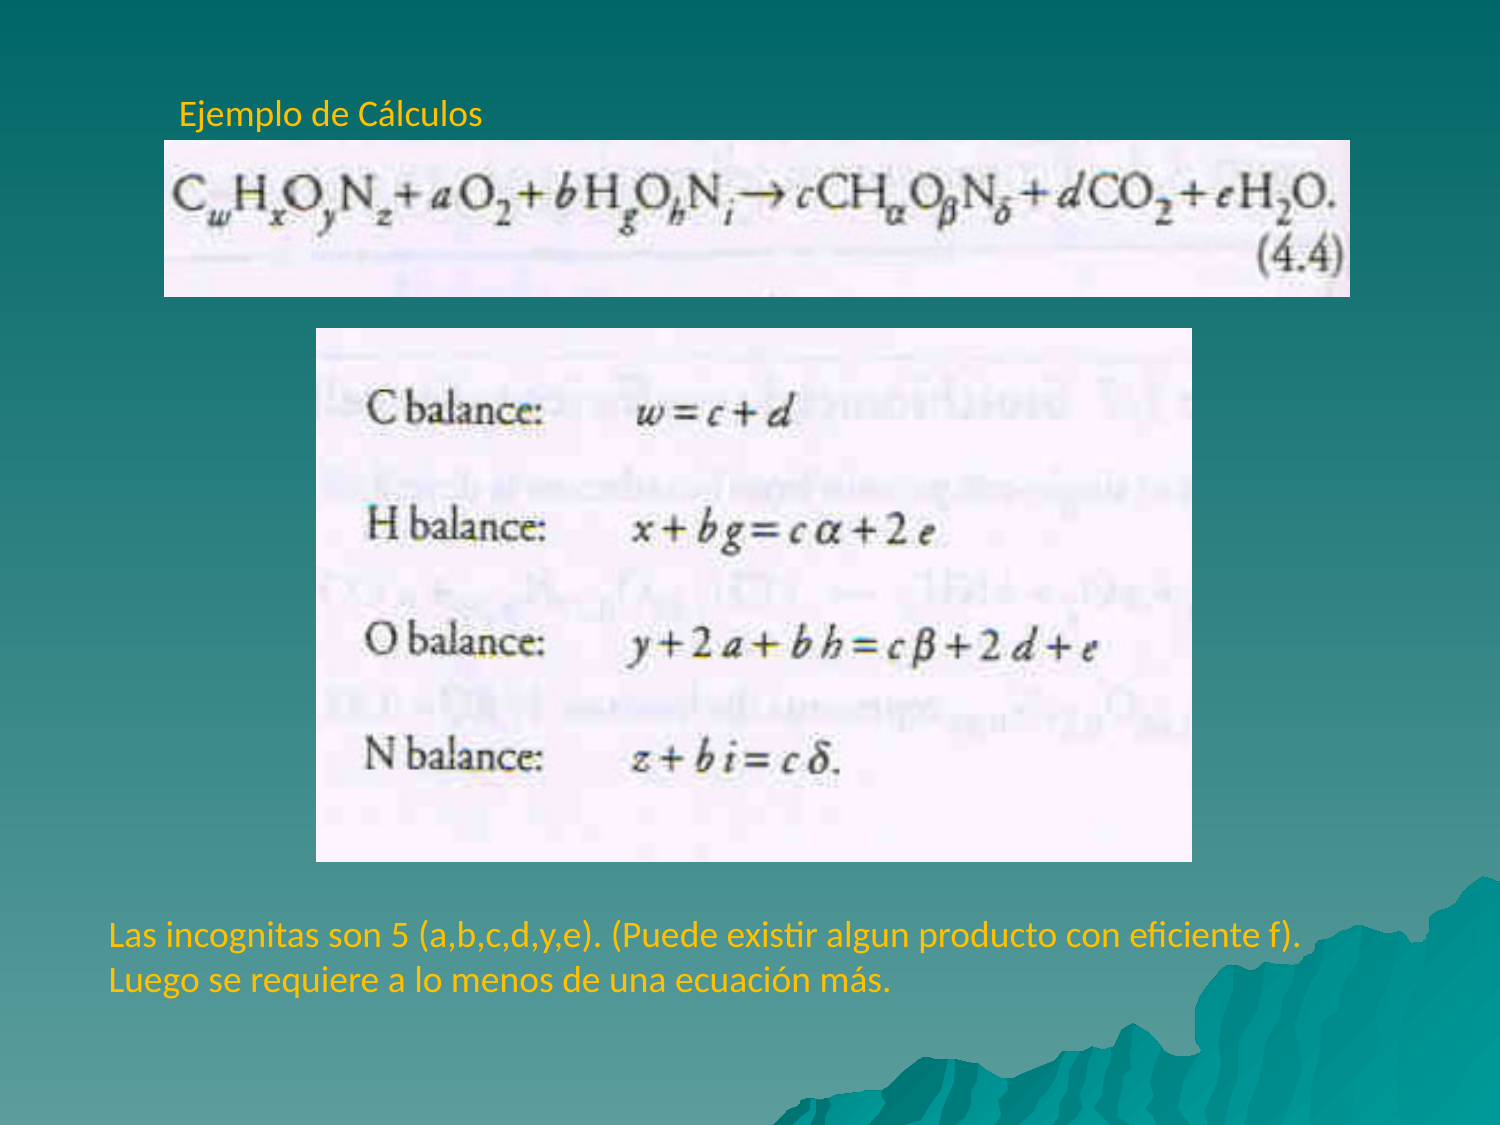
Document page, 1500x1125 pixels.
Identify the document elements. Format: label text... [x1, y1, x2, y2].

text_box Ejemplo de Cálculos [163, 81, 537, 140]
picture [163, 140, 1350, 297]
picture [316, 327, 1192, 862]
text_box Las incognitas son 5 (a,b,c,d,y,e). (Puede existir algun producto con eficiente f). Luego se requiere a lo menos de una ecuación más. [93, 902, 1360, 1008]
